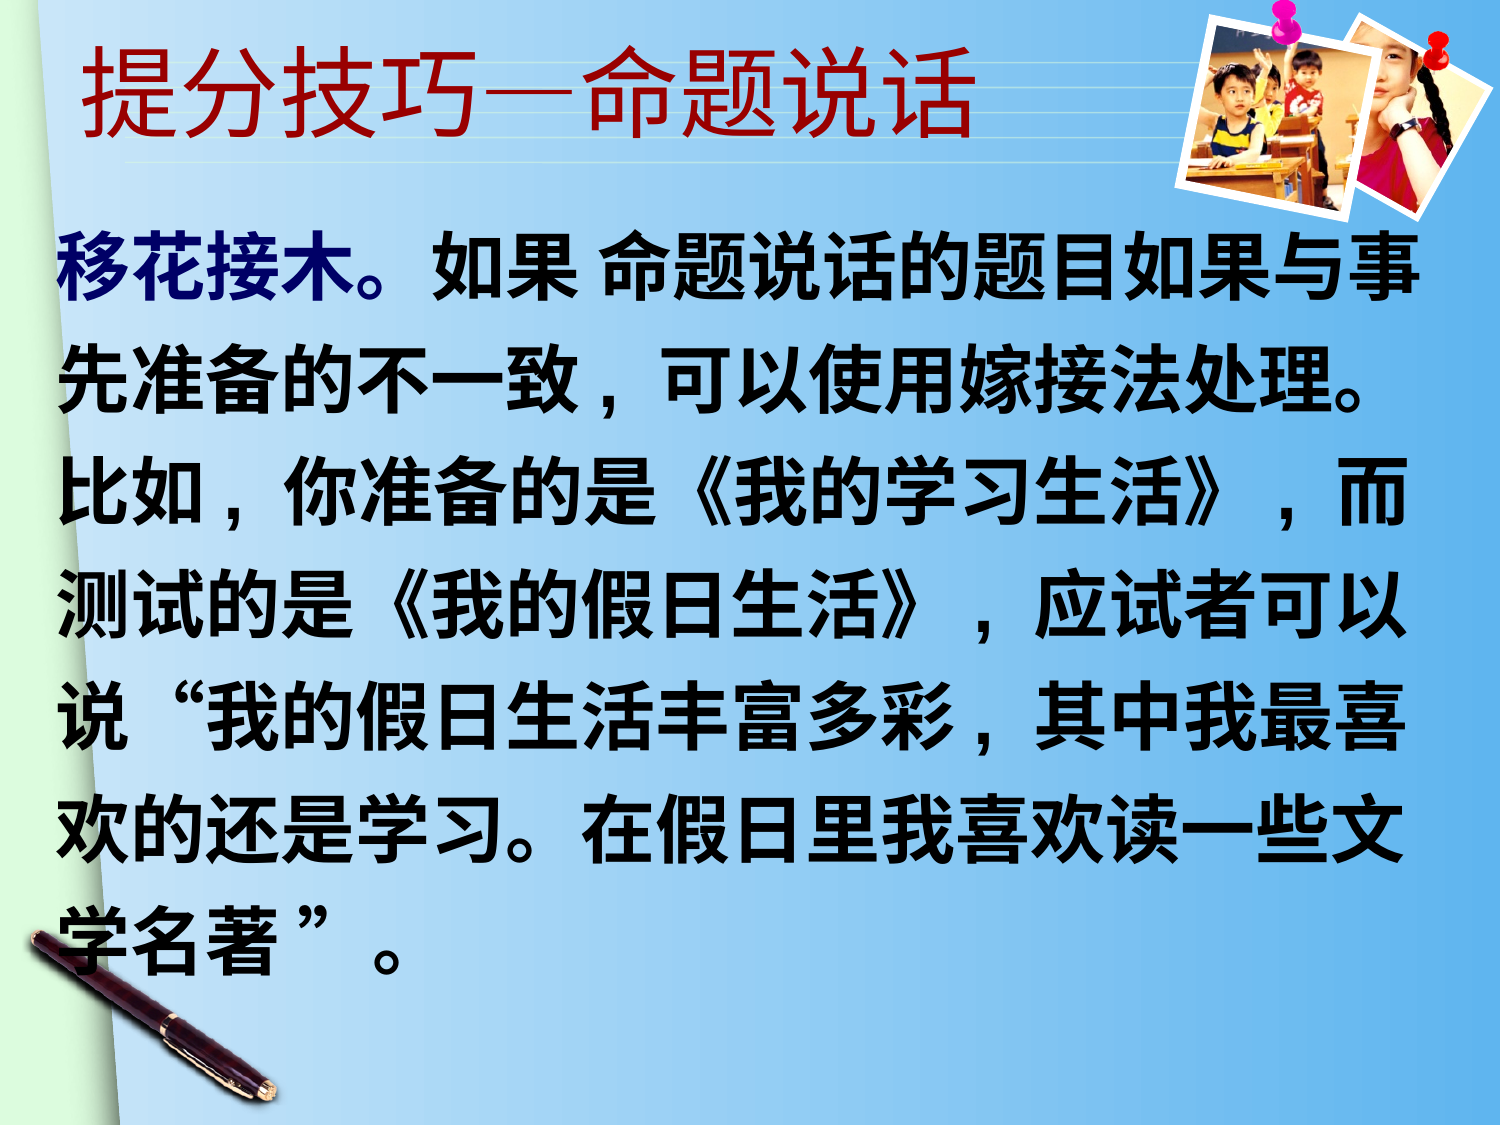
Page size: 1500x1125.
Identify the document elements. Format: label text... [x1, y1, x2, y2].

picture [1214, 0, 1371, 189]
text_box 移花接木。如果 命题说话的题目如果与事先准备的不一致, 可以使用嫁接法处理。比如, 你准备的是《我的学习生活》, 而测试的是《我的假日生活》, 应试者可以说“我的假日生活丰富多彩, 其中我最喜欢的还是学习。在假日里我喜欢读一些文学名著 ”。 [41, 189, 1483, 993]
picture [0, 0, 288, 1125]
picture [1351, 22, 1484, 189]
text_box 提分技巧—命题说话 [64, 0, 1247, 185]
